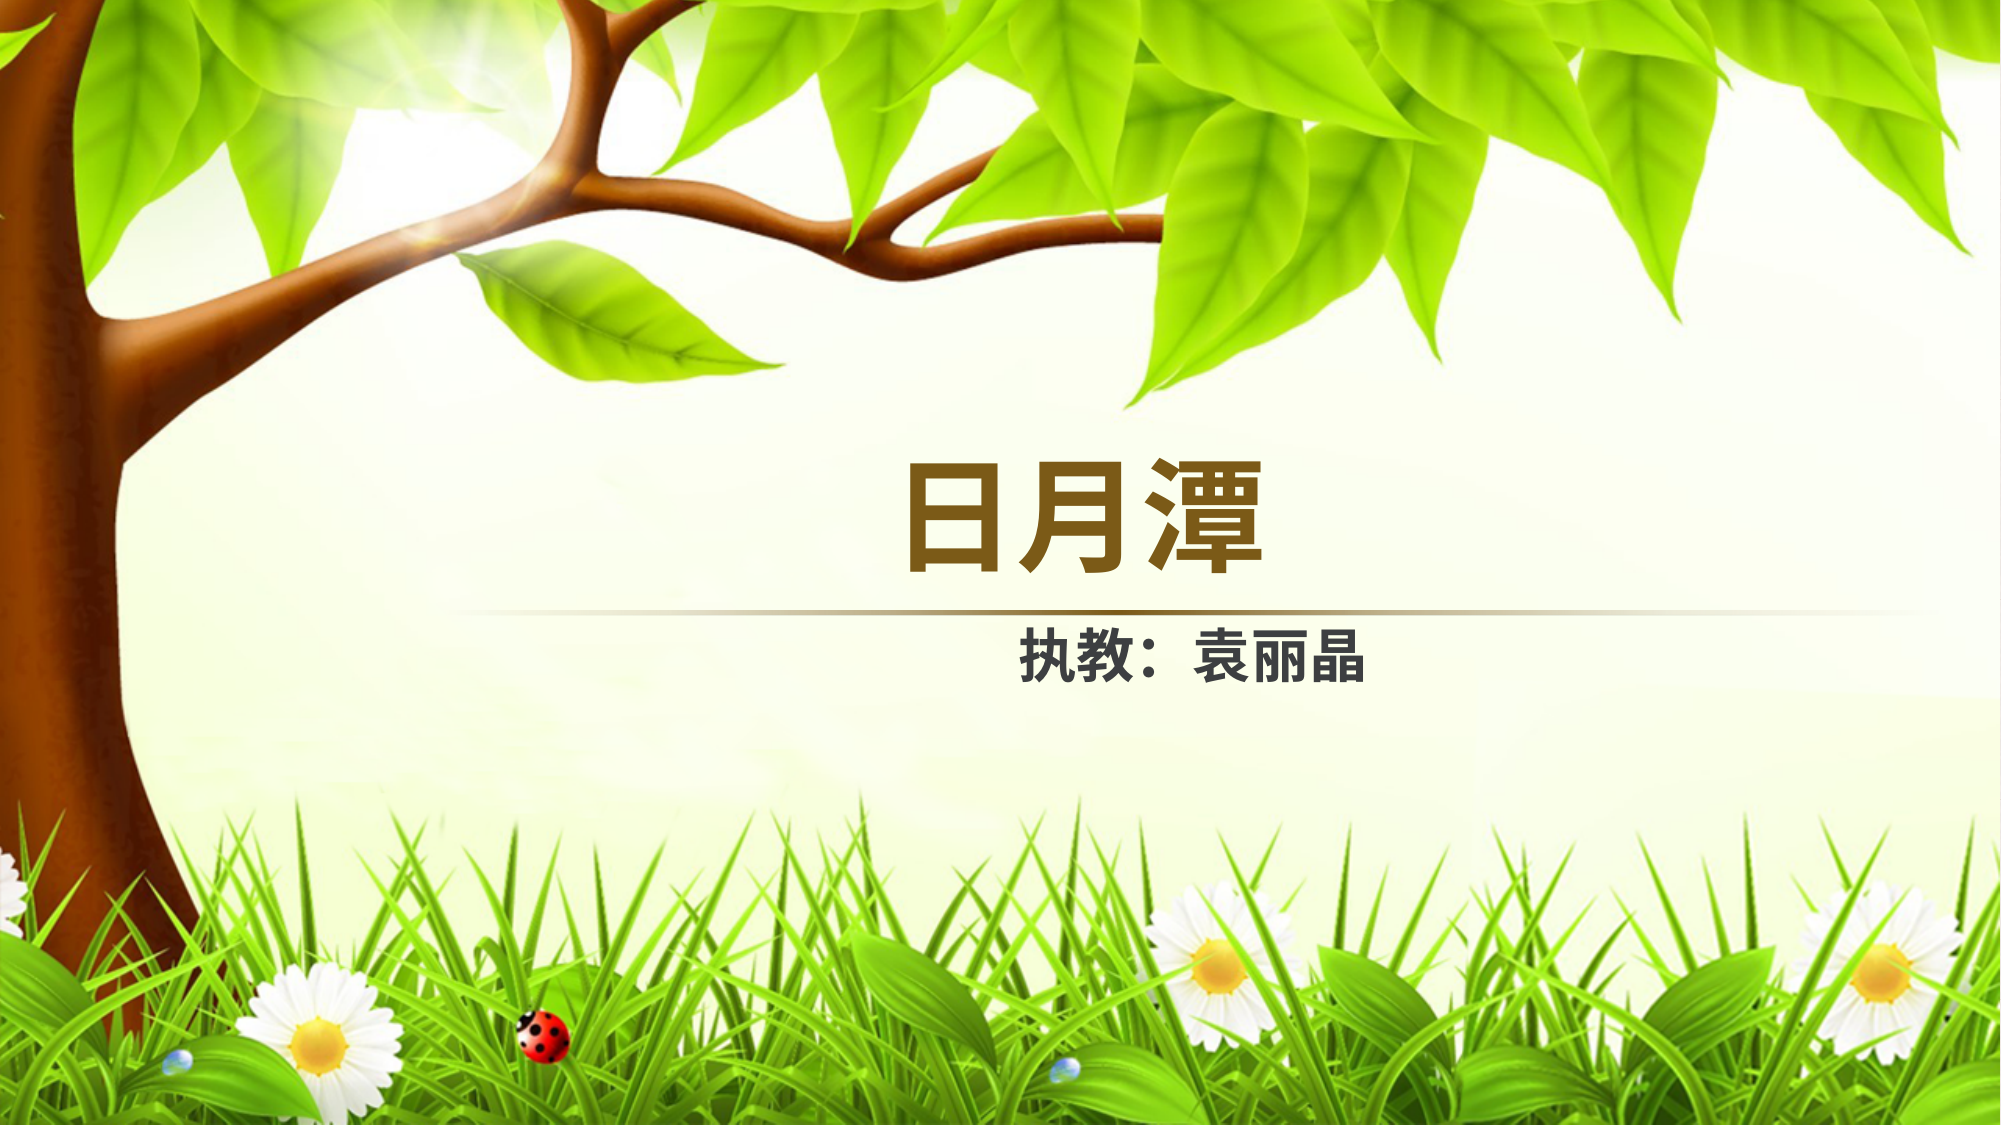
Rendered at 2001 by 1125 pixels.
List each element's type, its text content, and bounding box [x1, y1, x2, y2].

subtitle 执教：袁丽晶 [443, 610, 1943, 707]
title 日月潭 [328, 410, 1829, 598]
picture [0, 0, 2001, 1125]
